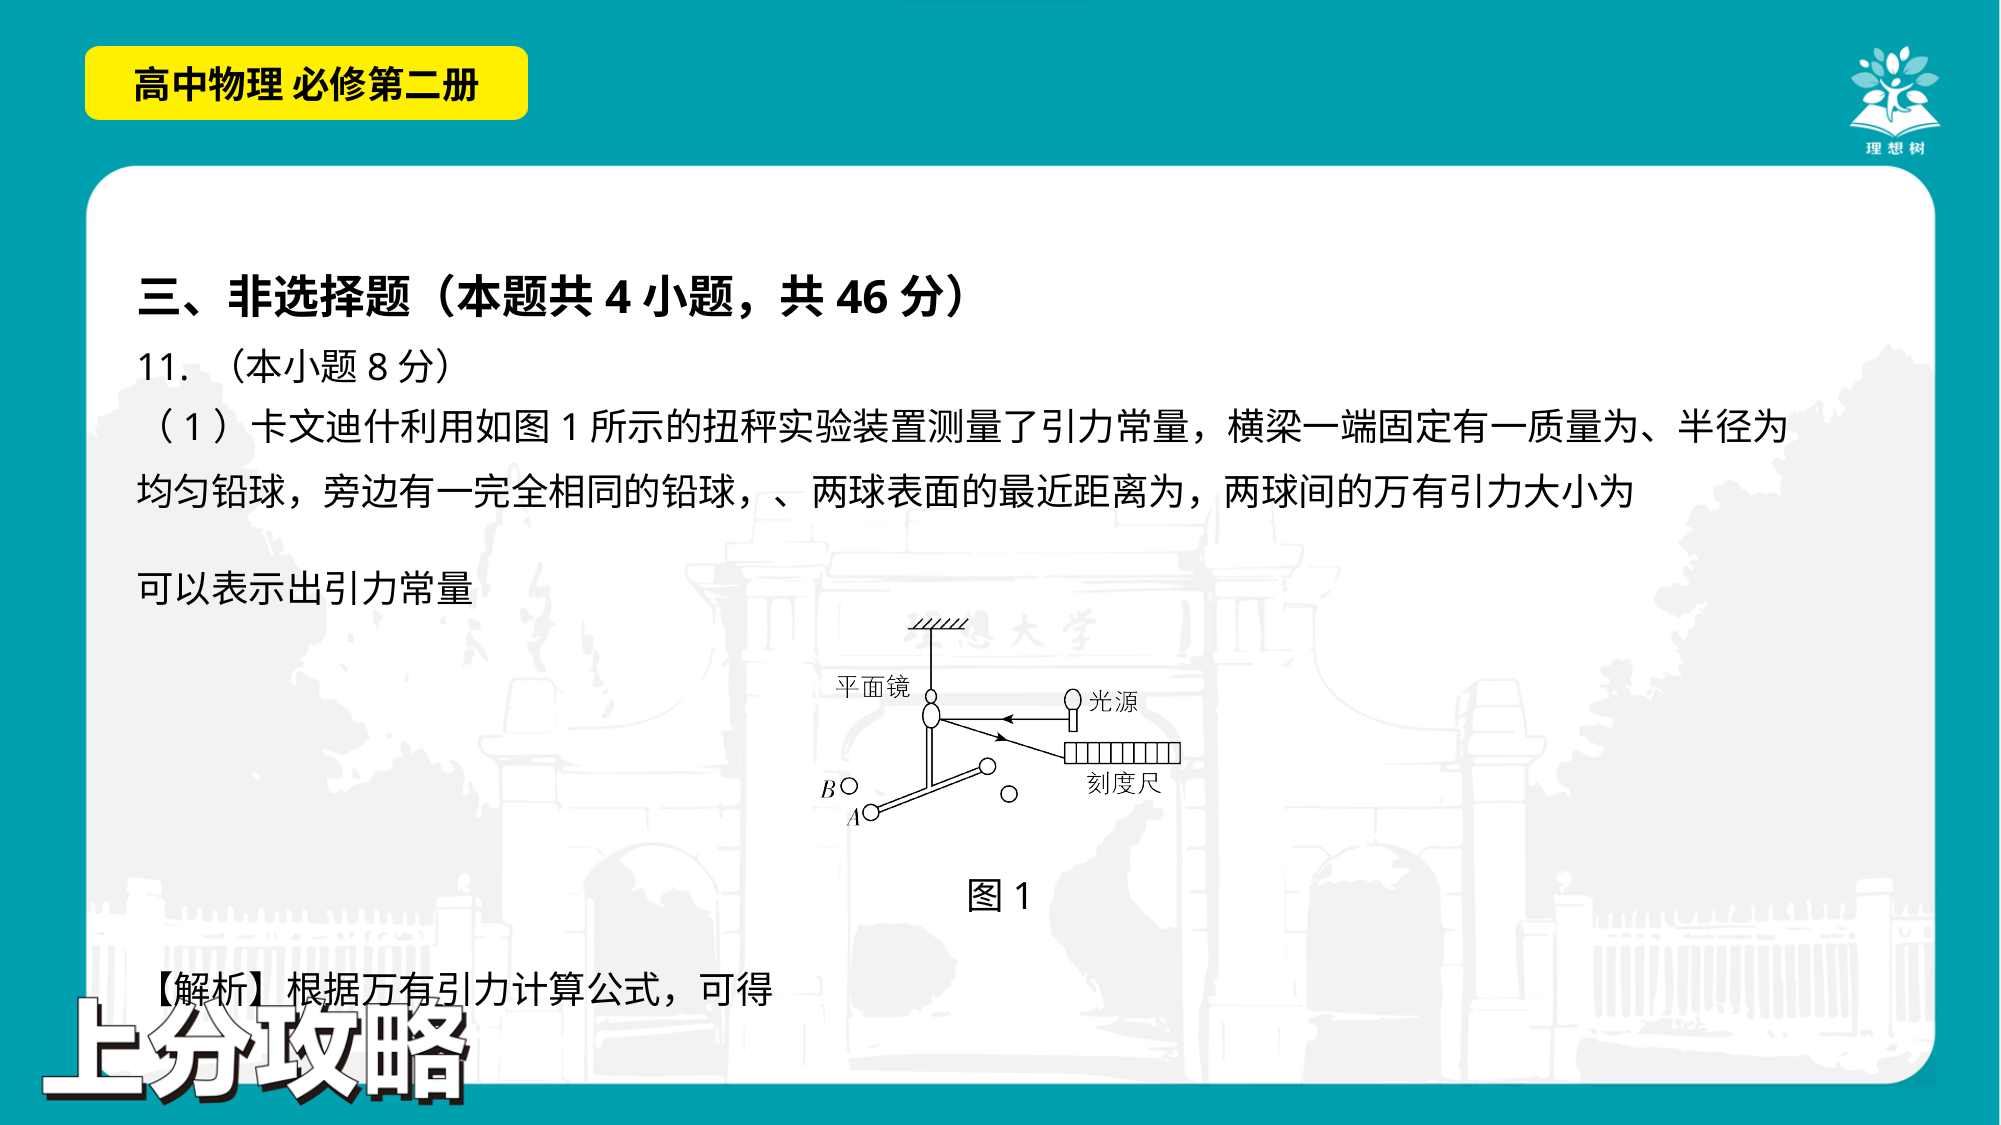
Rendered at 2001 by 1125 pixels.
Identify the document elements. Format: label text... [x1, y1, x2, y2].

text_box 11. （本小题8分） [136, 325, 1865, 382]
text_box 图1 [966, 854, 1035, 912]
picture [0, 0, 2000, 1125]
text_box 三、非选择题（本题共4小题，共46分） [136, 247, 1865, 317]
